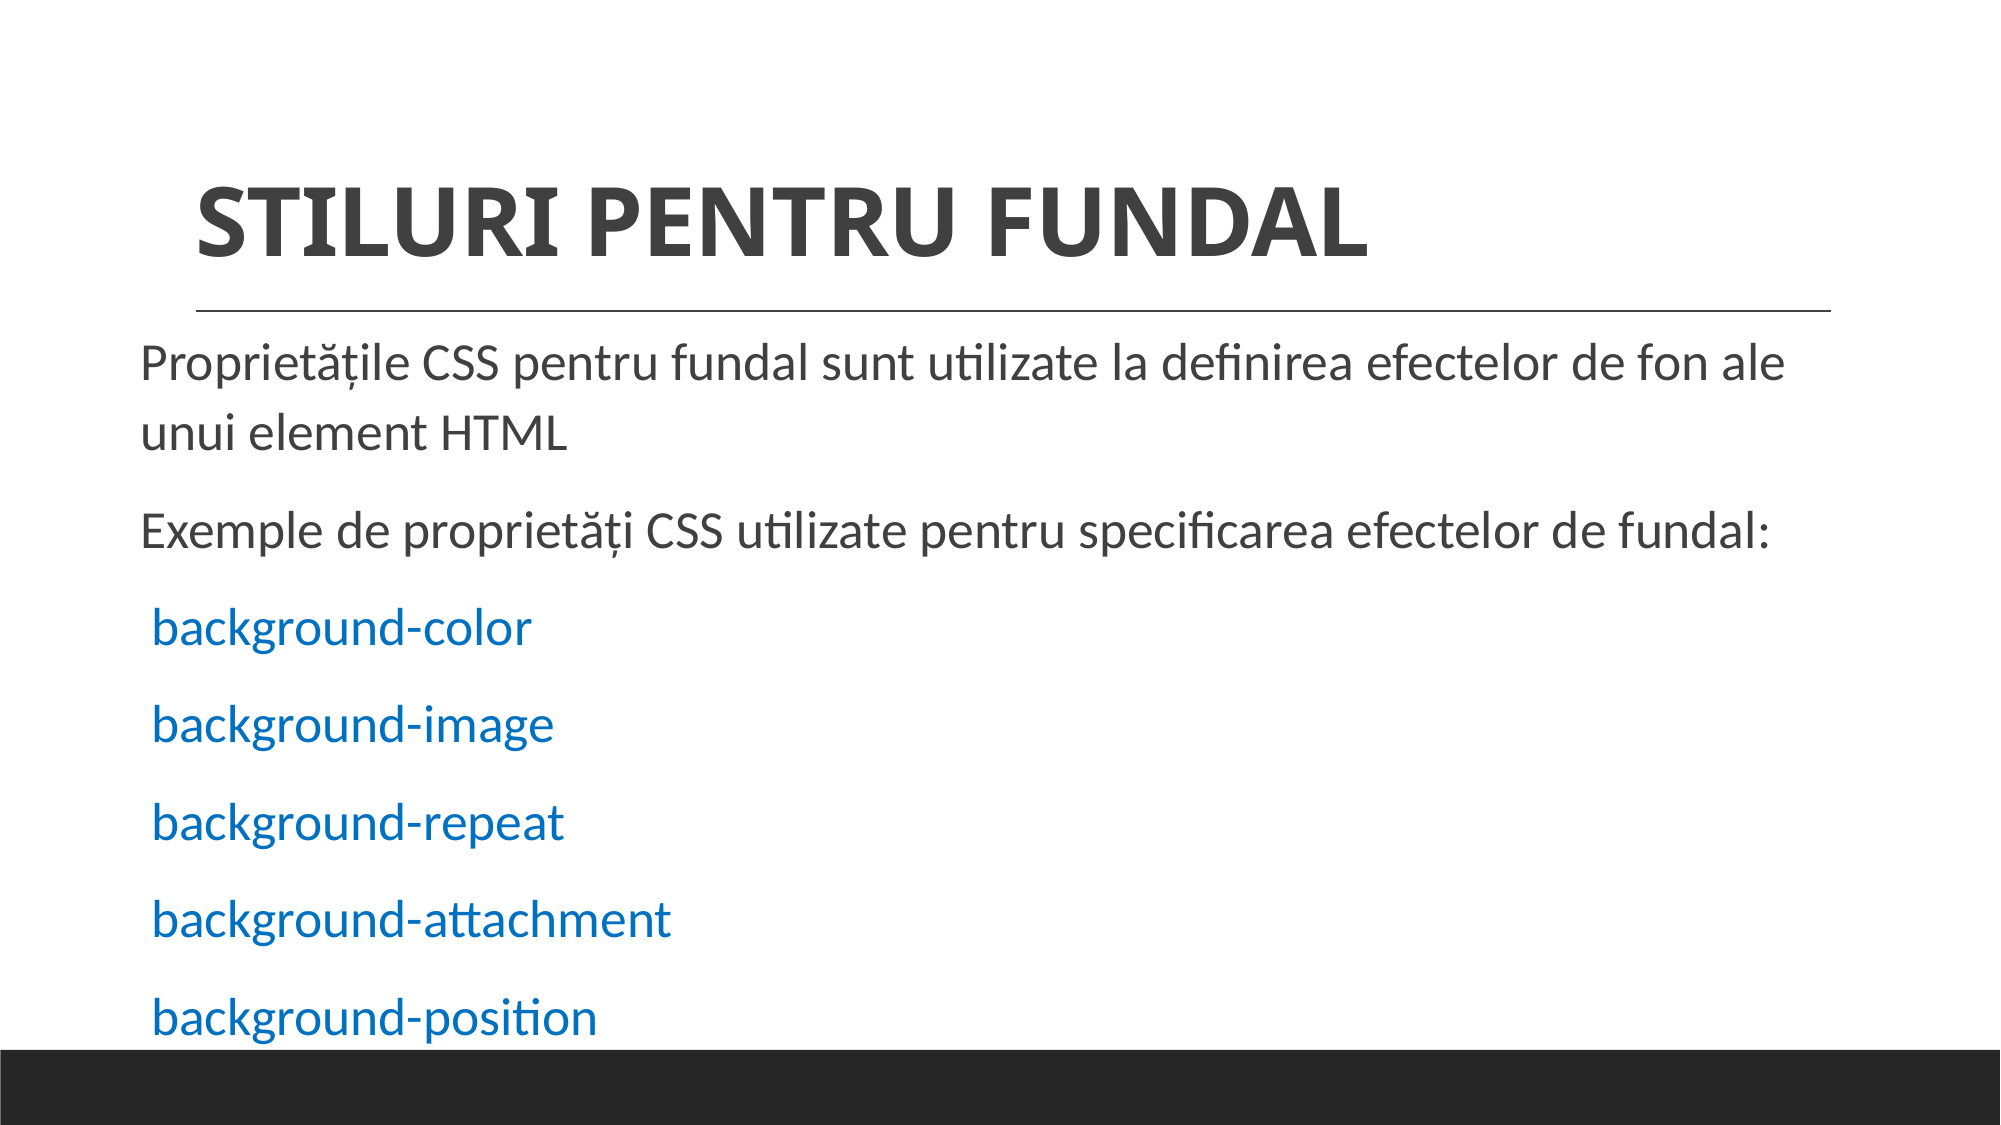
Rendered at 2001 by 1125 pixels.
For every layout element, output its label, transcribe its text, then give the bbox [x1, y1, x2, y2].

list Proprietățile CSS pentru fundal sunt utilizate la definirea efectelor de fon ale unui element HTML Exemple de proprietăţi CSS utilizate pentru specificarea efectelor de fundal: background-color background-image background-repeat background-attachment background-position [140, 312, 1858, 1063]
title STILURI PENTRU FUNDAL [180, 47, 1830, 285]
